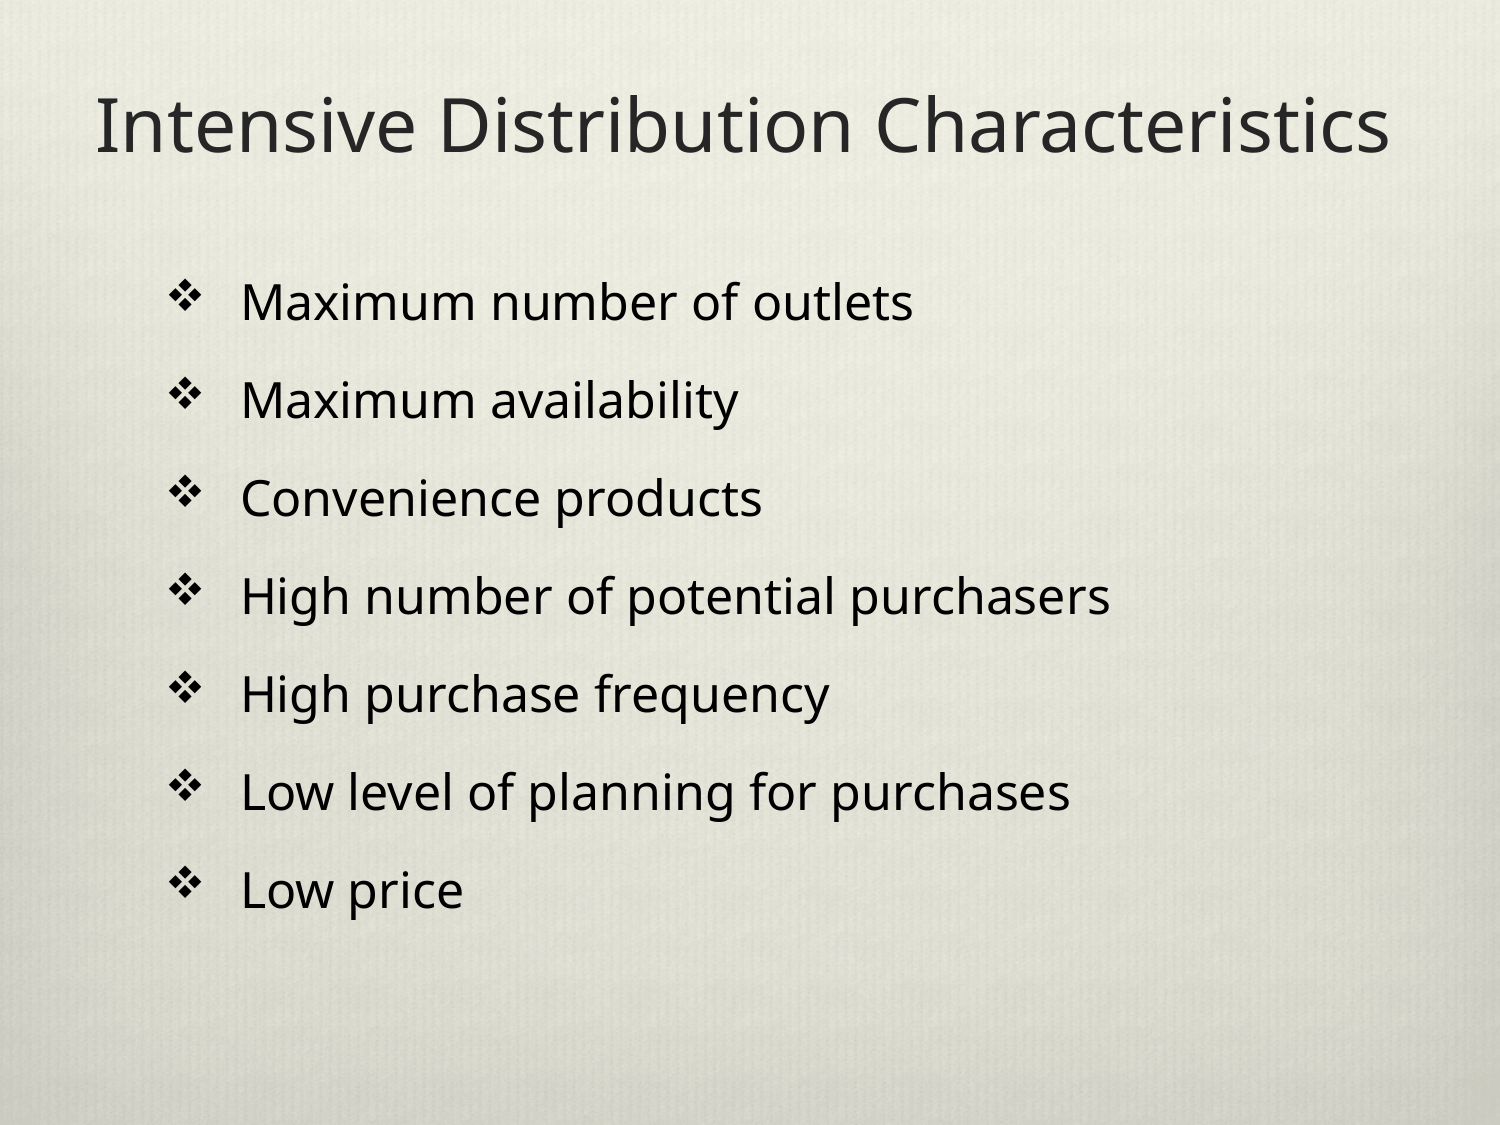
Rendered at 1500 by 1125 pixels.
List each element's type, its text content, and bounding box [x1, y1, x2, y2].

list Maximum number of outlets Maximum availability Convenience products High number of potential purchasers High purchase frequency Low level of planning for purchases Low price [150, 275, 1425, 988]
title Intensive Distribution Characteristics [24, 45, 1463, 200]
